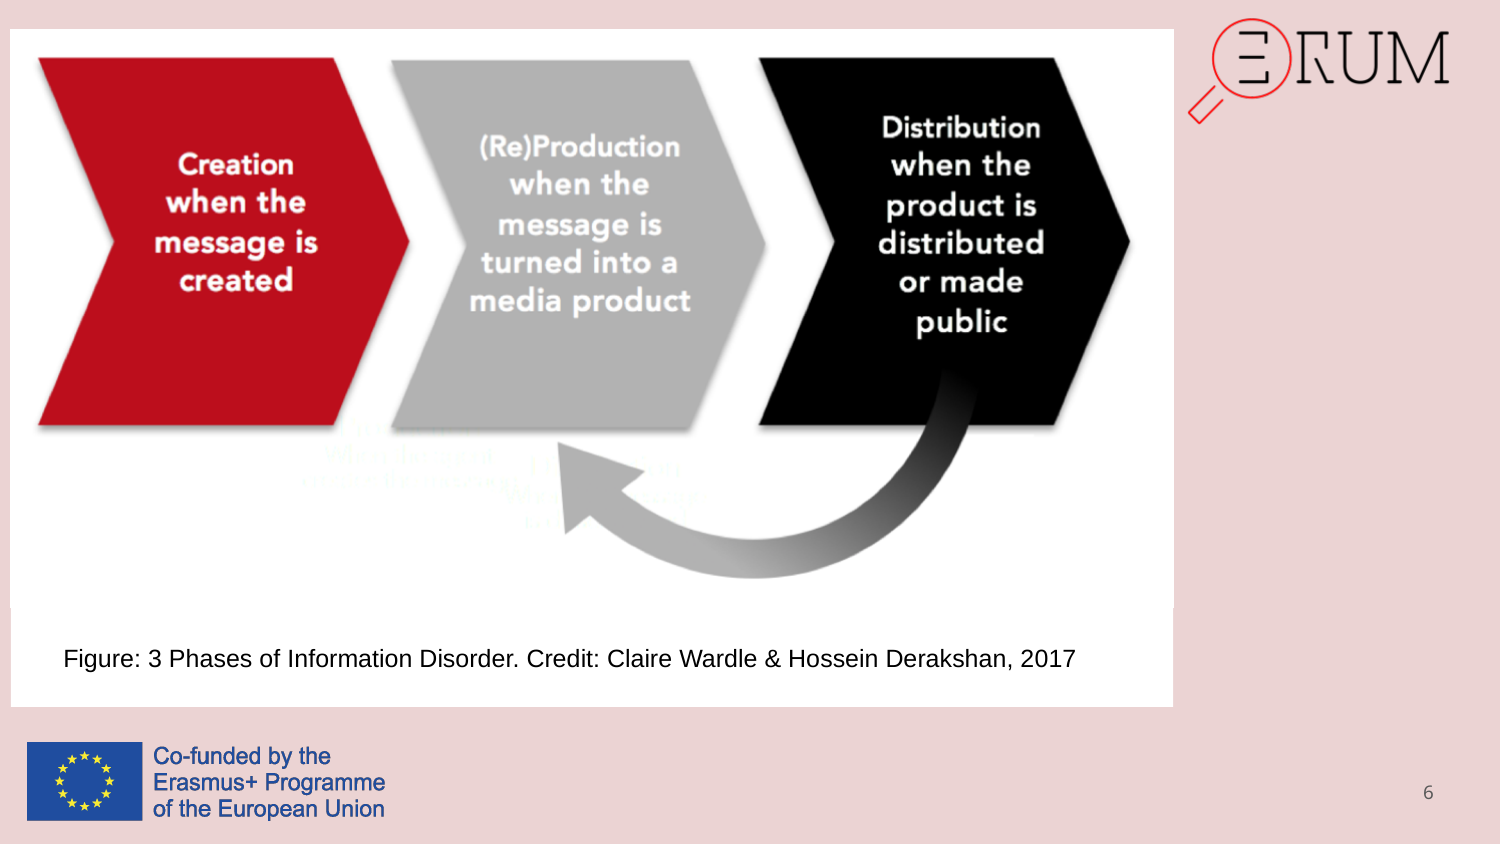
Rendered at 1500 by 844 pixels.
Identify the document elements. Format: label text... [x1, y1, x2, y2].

list Figure: 3 Phases of Information Disorder. Credit: Claire Wardle & Hossein Derakshan, 2017 [10, 616, 1174, 707]
slide_number 6 [1358, 761, 1449, 826]
picture [27, 742, 385, 821]
picture [10, 0, 1500, 608]
